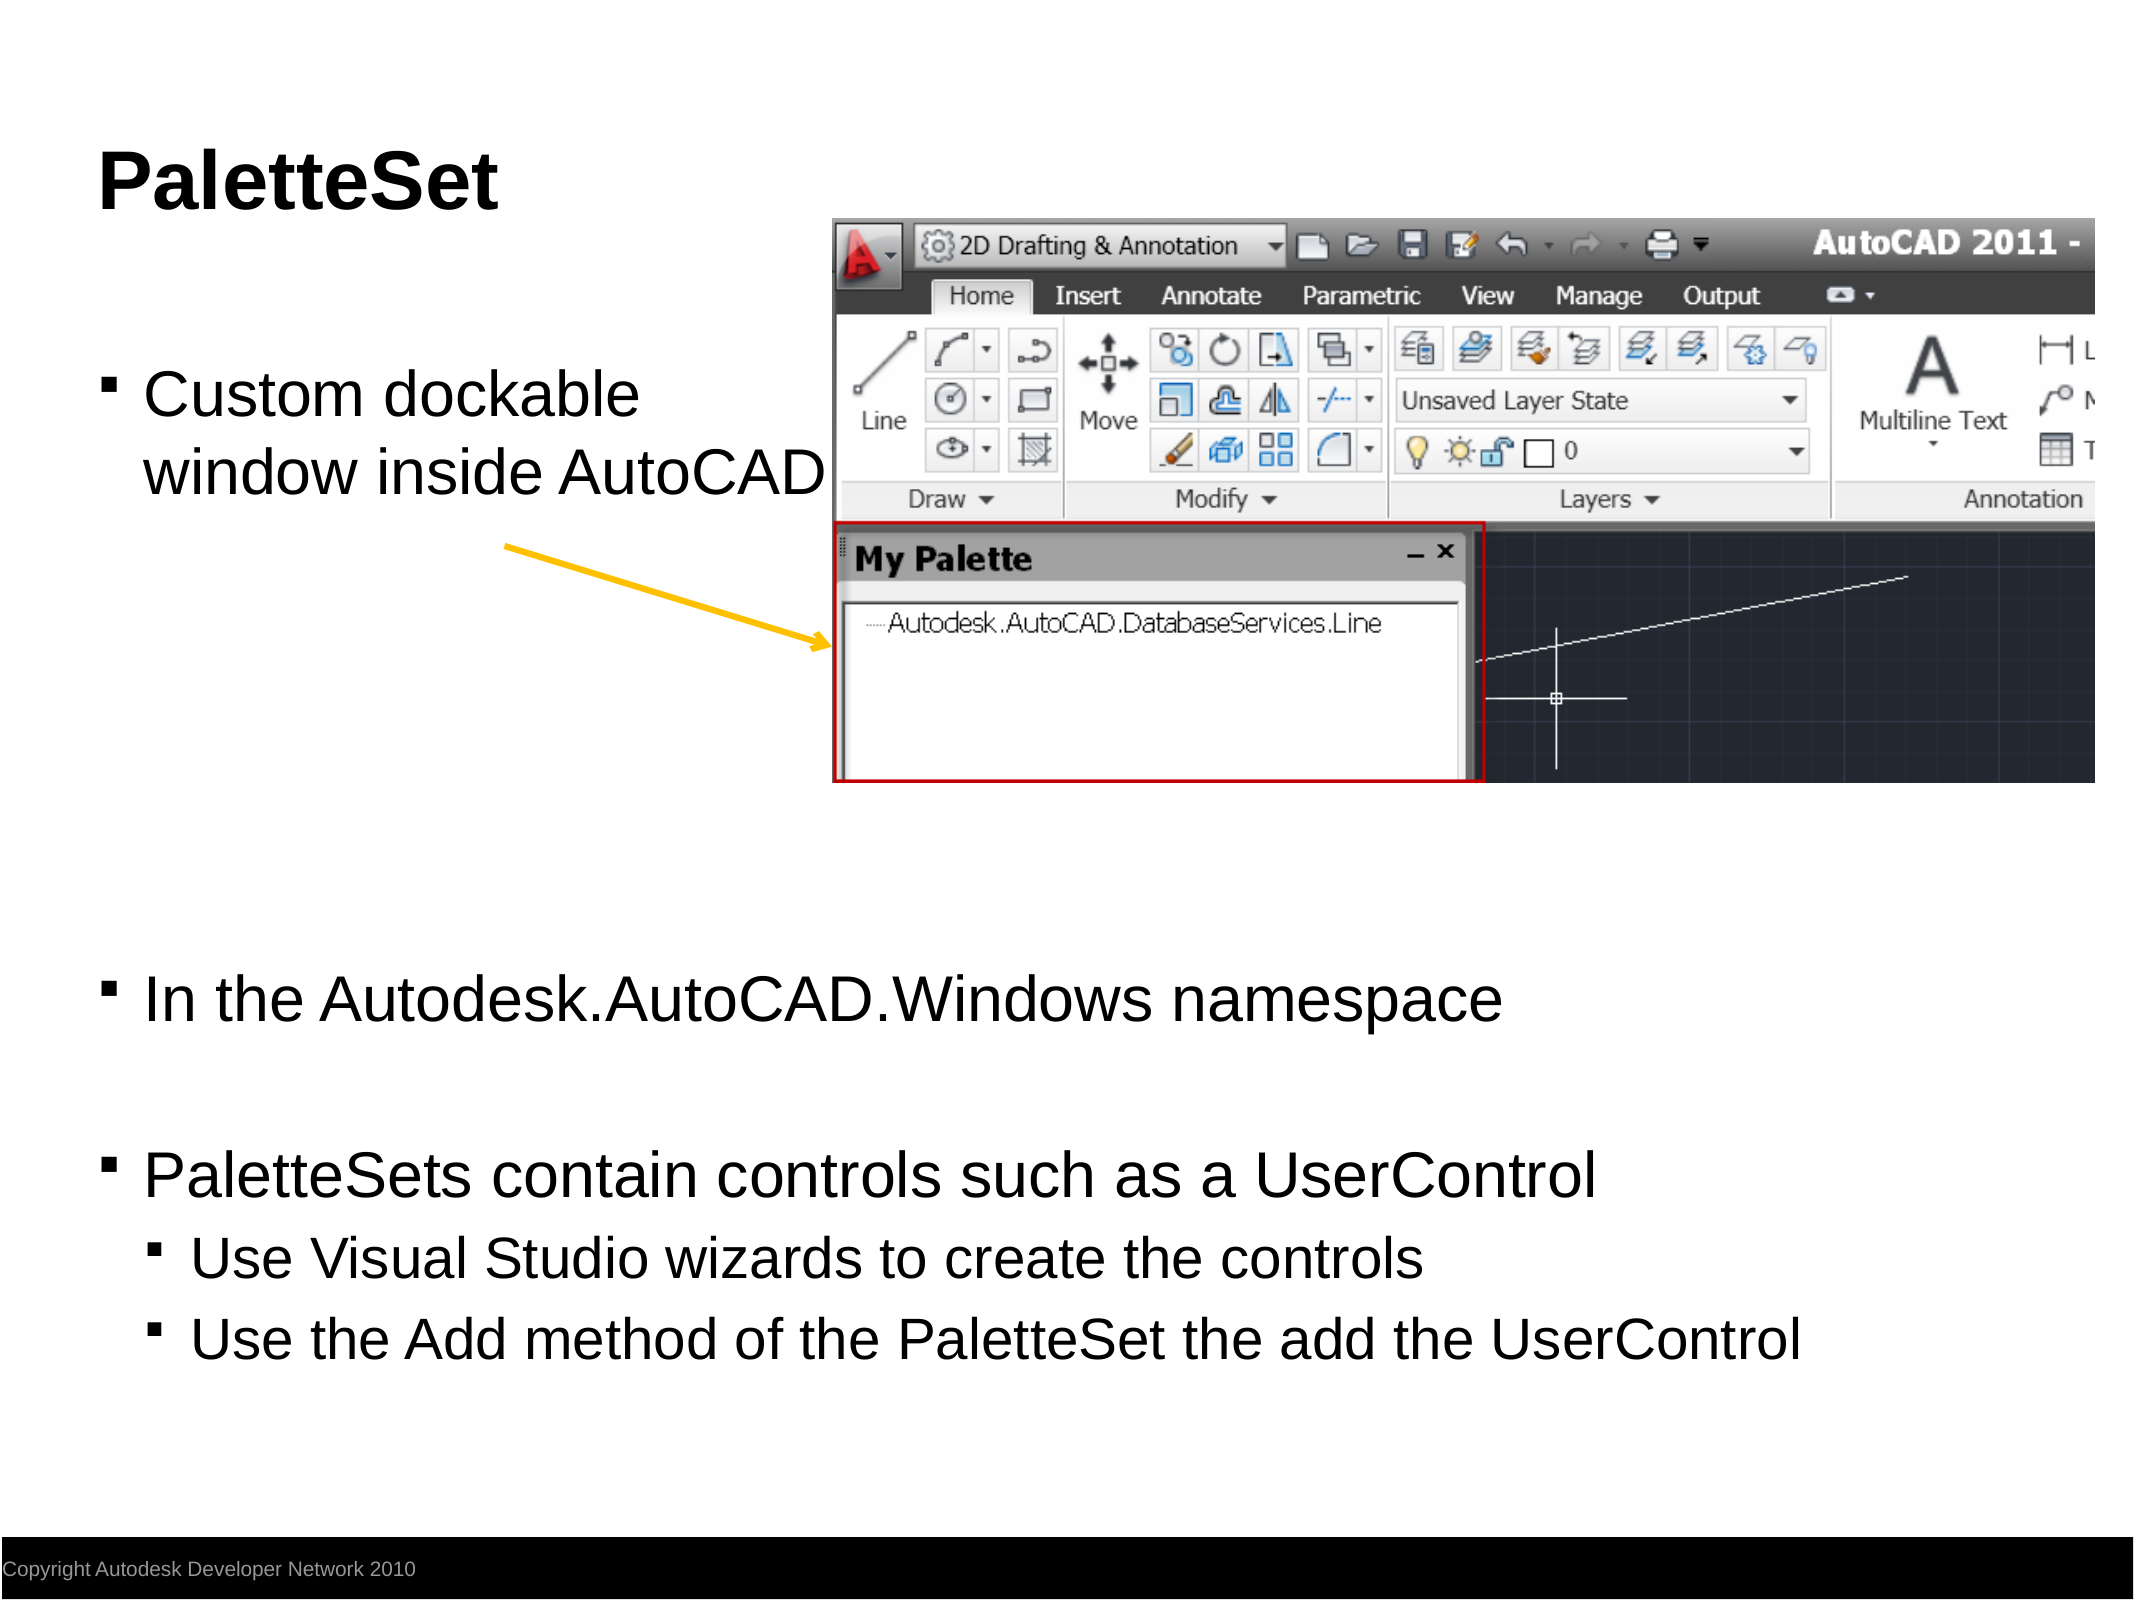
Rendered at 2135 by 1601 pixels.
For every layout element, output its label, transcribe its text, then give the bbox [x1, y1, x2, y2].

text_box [504, 545, 833, 647]
list Custom dockable window inside AutoCAD In the Autodesk.AutoCAD.Windows namespace PaletteSets contain controls such as a UserControl Use Visual Studio wizards to create the controls Use the Add method of the PaletteSet the add the UserControl [96, 351, 2028, 1452]
title PaletteSet [96, 59, 2028, 293]
picture [831, 218, 2096, 783]
